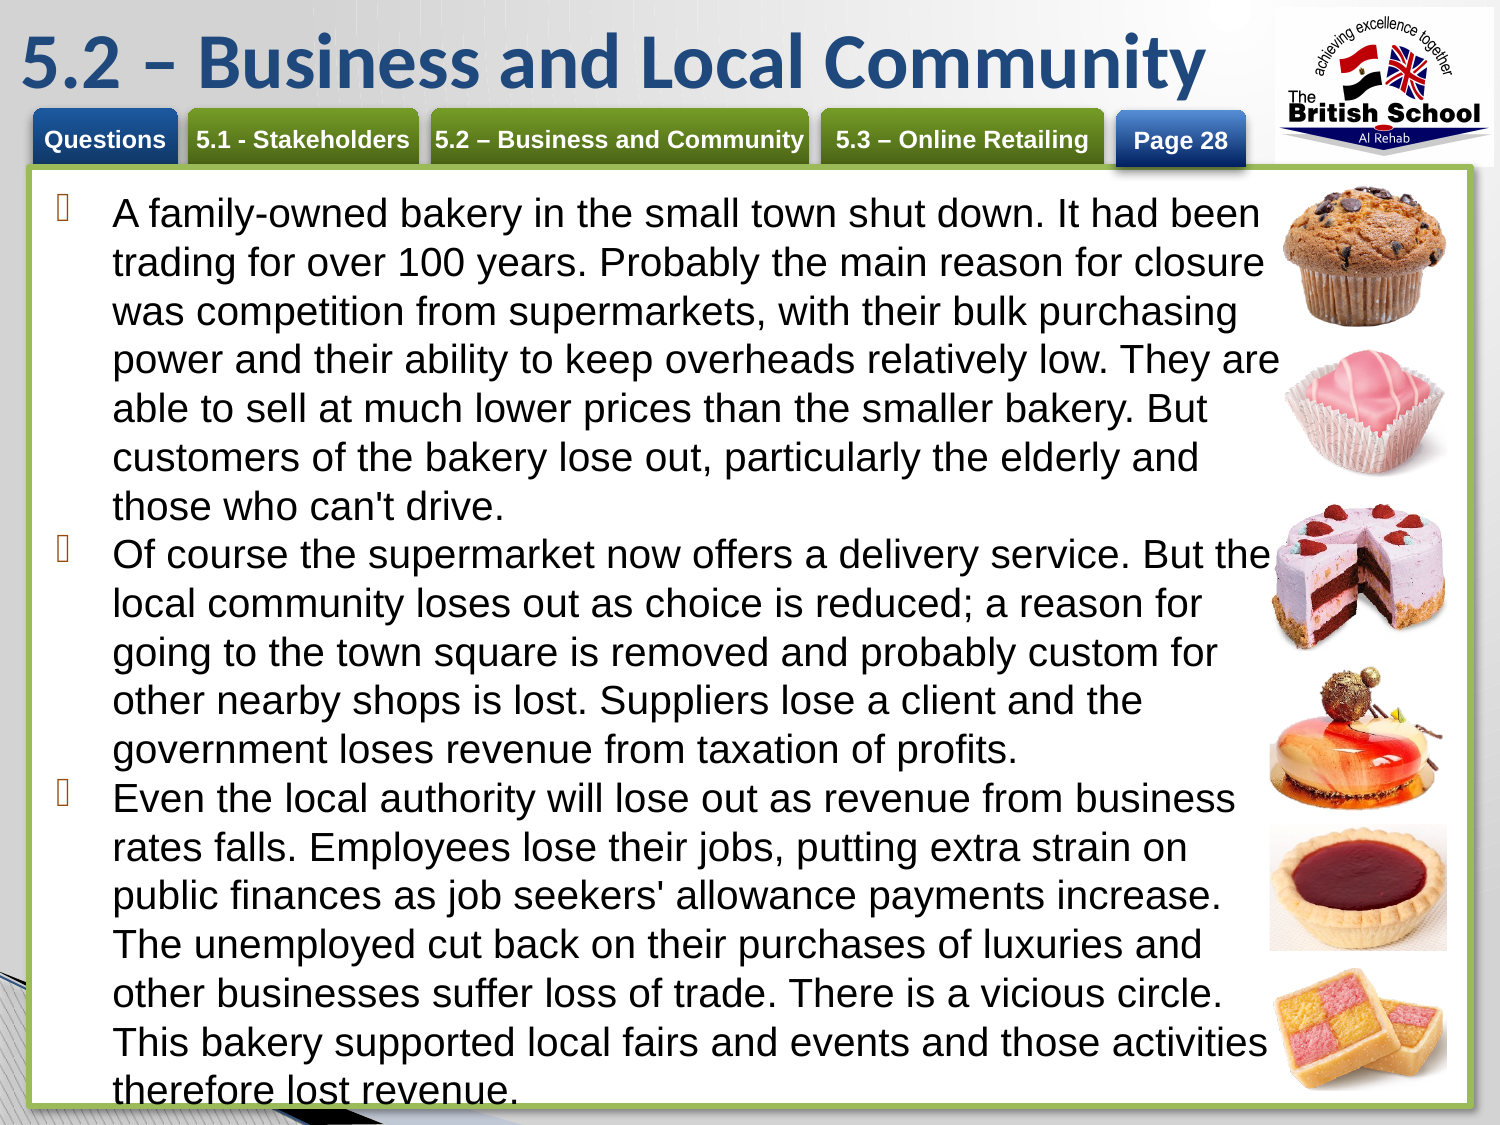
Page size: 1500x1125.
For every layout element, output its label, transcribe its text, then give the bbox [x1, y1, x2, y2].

picture [1269, 502, 1448, 651]
picture [1281, 346, 1448, 483]
text_box A family-owned bakery in the small town shut down. It had been trading for over 100 years. Probably the main reason for closure was competition from supermarkets, with their bulk purchasing power and their ability to keep overheads relatively low. They are able to sell at much lower prices than the smaller bakery. But customers of the bakery lose out, particularly the elderly and those who can't drive. Of course the supermarket now offers a delivery service. But the local community loses out as choice is reduced; a reason for going to the town square is removed and probably custom for other nearby shops is lost. Suppliers lose a client and the government loses revenue from taxation of profits. Even the local authority will lose out as revenue from business rates falls. Employees lose their jobs, putting extra strain on public finances as job seekers' allowance payments increase. The unemployed cut back on their purchases of luxuries and other businesses suffer loss of trade. There is a vicious circle. This bakery supported local fairs and events and those activities therefore lost revenue. [41, 179, 1317, 1121]
picture [1269, 664, 1448, 813]
picture [1281, 182, 1448, 327]
picture [1269, 824, 1448, 951]
title 5.2 – Business and Local Community [5, 11, 1270, 102]
picture [1275, 7, 1495, 167]
text_box Page 28 [1116, 109, 1247, 167]
picture [1269, 964, 1448, 1091]
